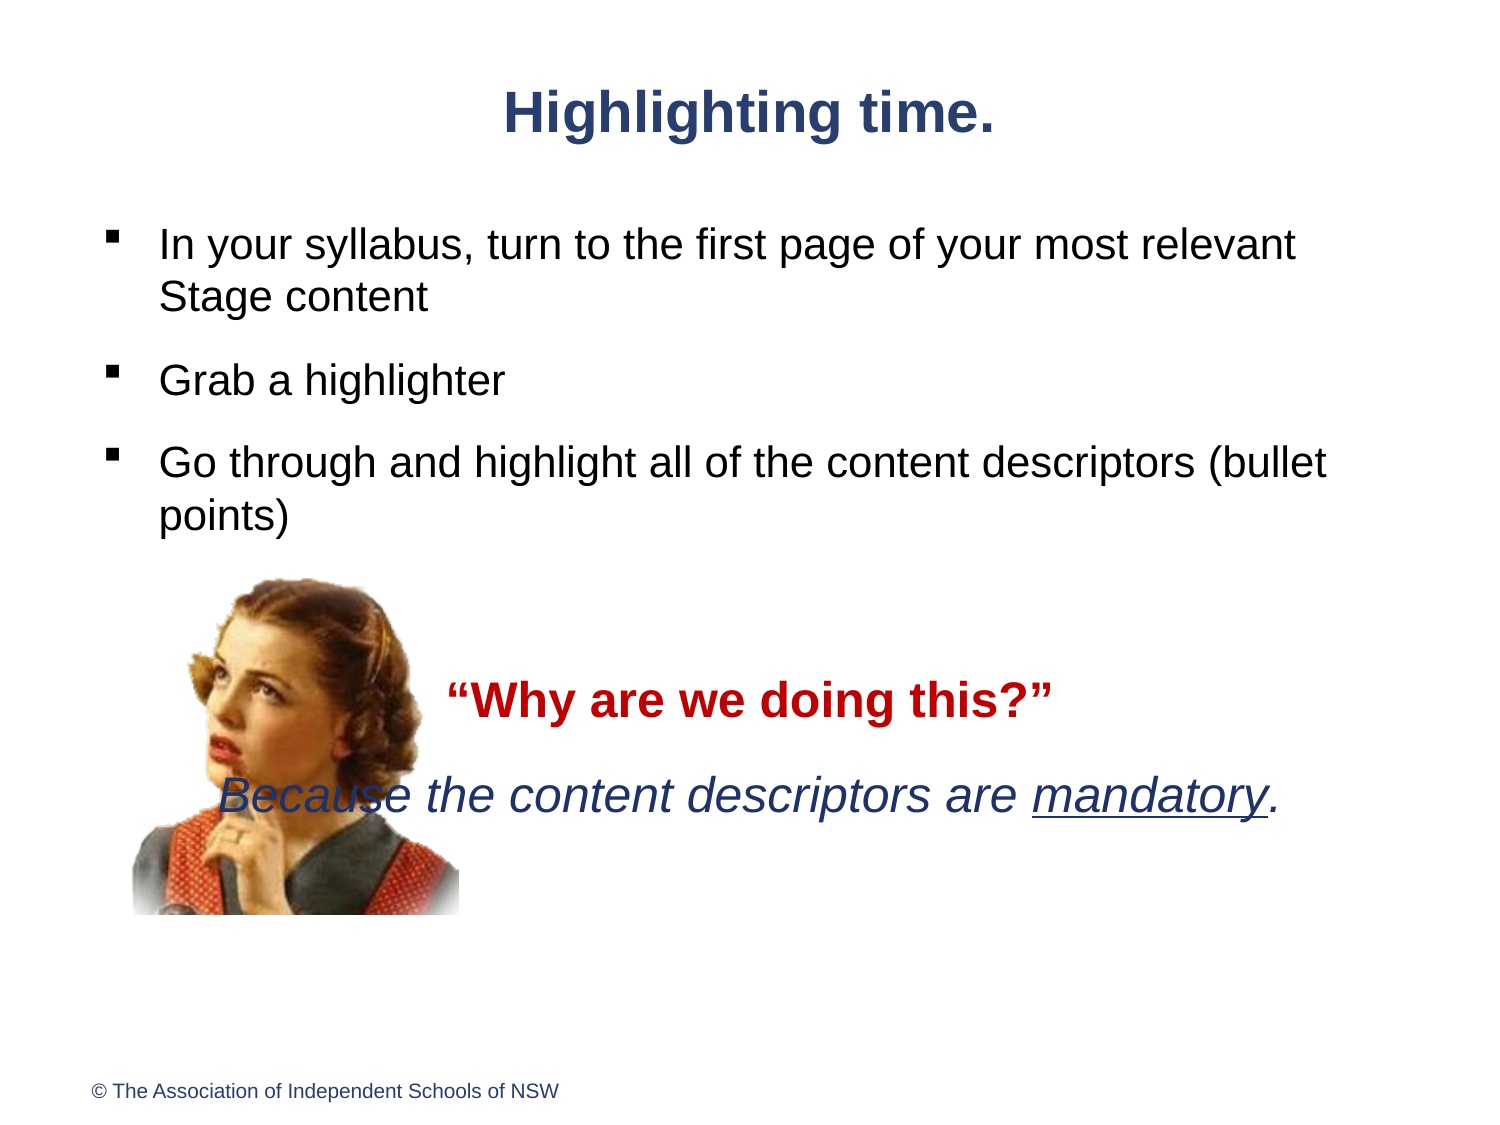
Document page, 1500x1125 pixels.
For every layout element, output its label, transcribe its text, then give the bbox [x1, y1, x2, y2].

title Highlighting time. [87, 66, 1413, 149]
picture [123, 574, 459, 915]
list In your syllabus, turn to the first page of your most relevant Stage content Grab a highlighter Go through and highlight all of the content descriptors (bullet points) “Why are we doing this?” Because the content descriptors are mandatory. [87, 208, 1413, 1038]
